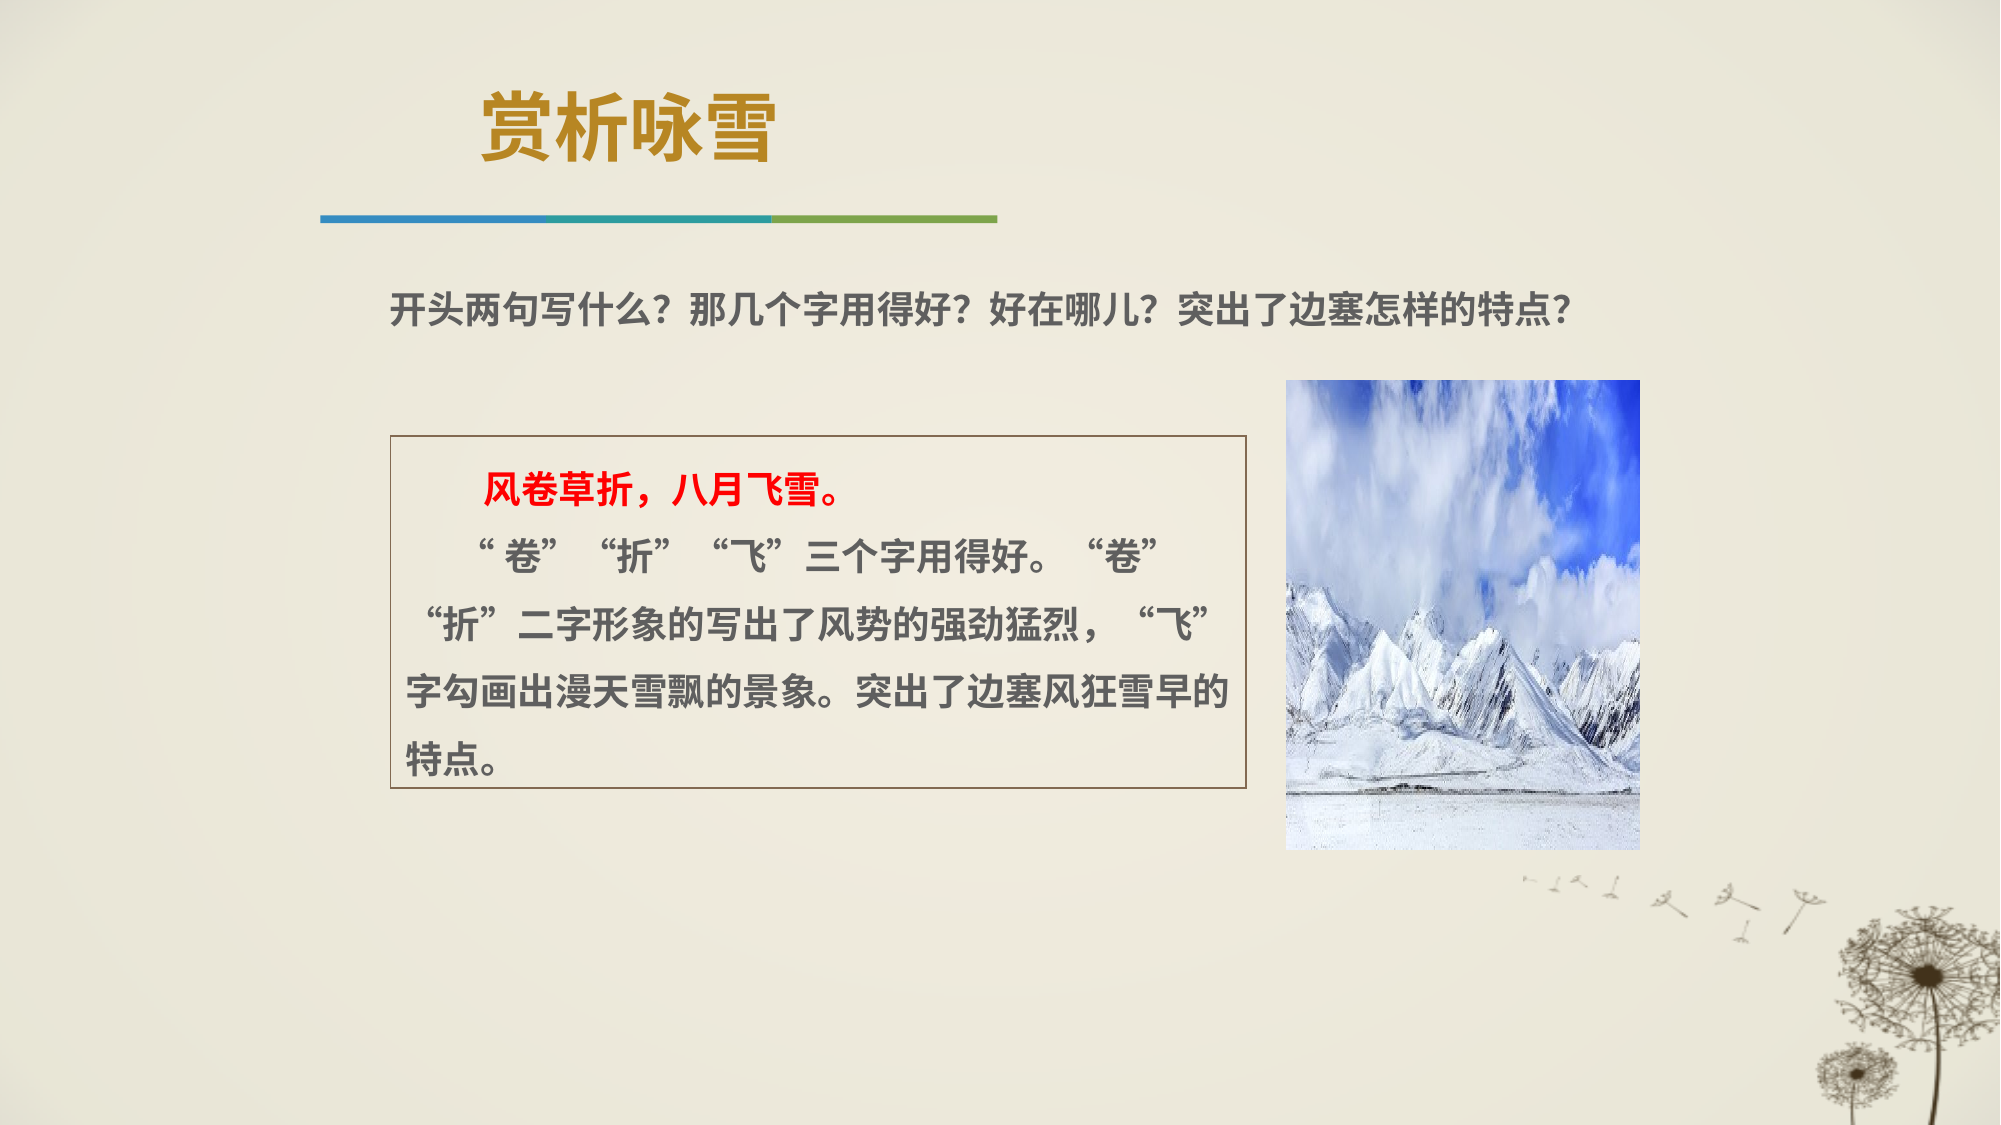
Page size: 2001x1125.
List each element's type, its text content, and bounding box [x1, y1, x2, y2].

text_box [546, 215, 772, 224]
text_box [772, 215, 998, 224]
text_box 开头两句写什么？那几个字用得好？好在哪儿？突出了边塞怎样的特点？ [320, 256, 1726, 339]
text_box 赏析咏雪 [465, 73, 859, 178]
text_box 风卷草折，八月飞雪。 “卷”“折”“飞”三个字用得好。“卷”“折”二字形象的写出了风势的强劲猛烈，“飞”字勾画出漫天雪飘的景象。突出了边塞风狂雪早的特点。 [390, 435, 1247, 788]
picture [0, 0, 2000, 1125]
text_box [320, 215, 546, 224]
